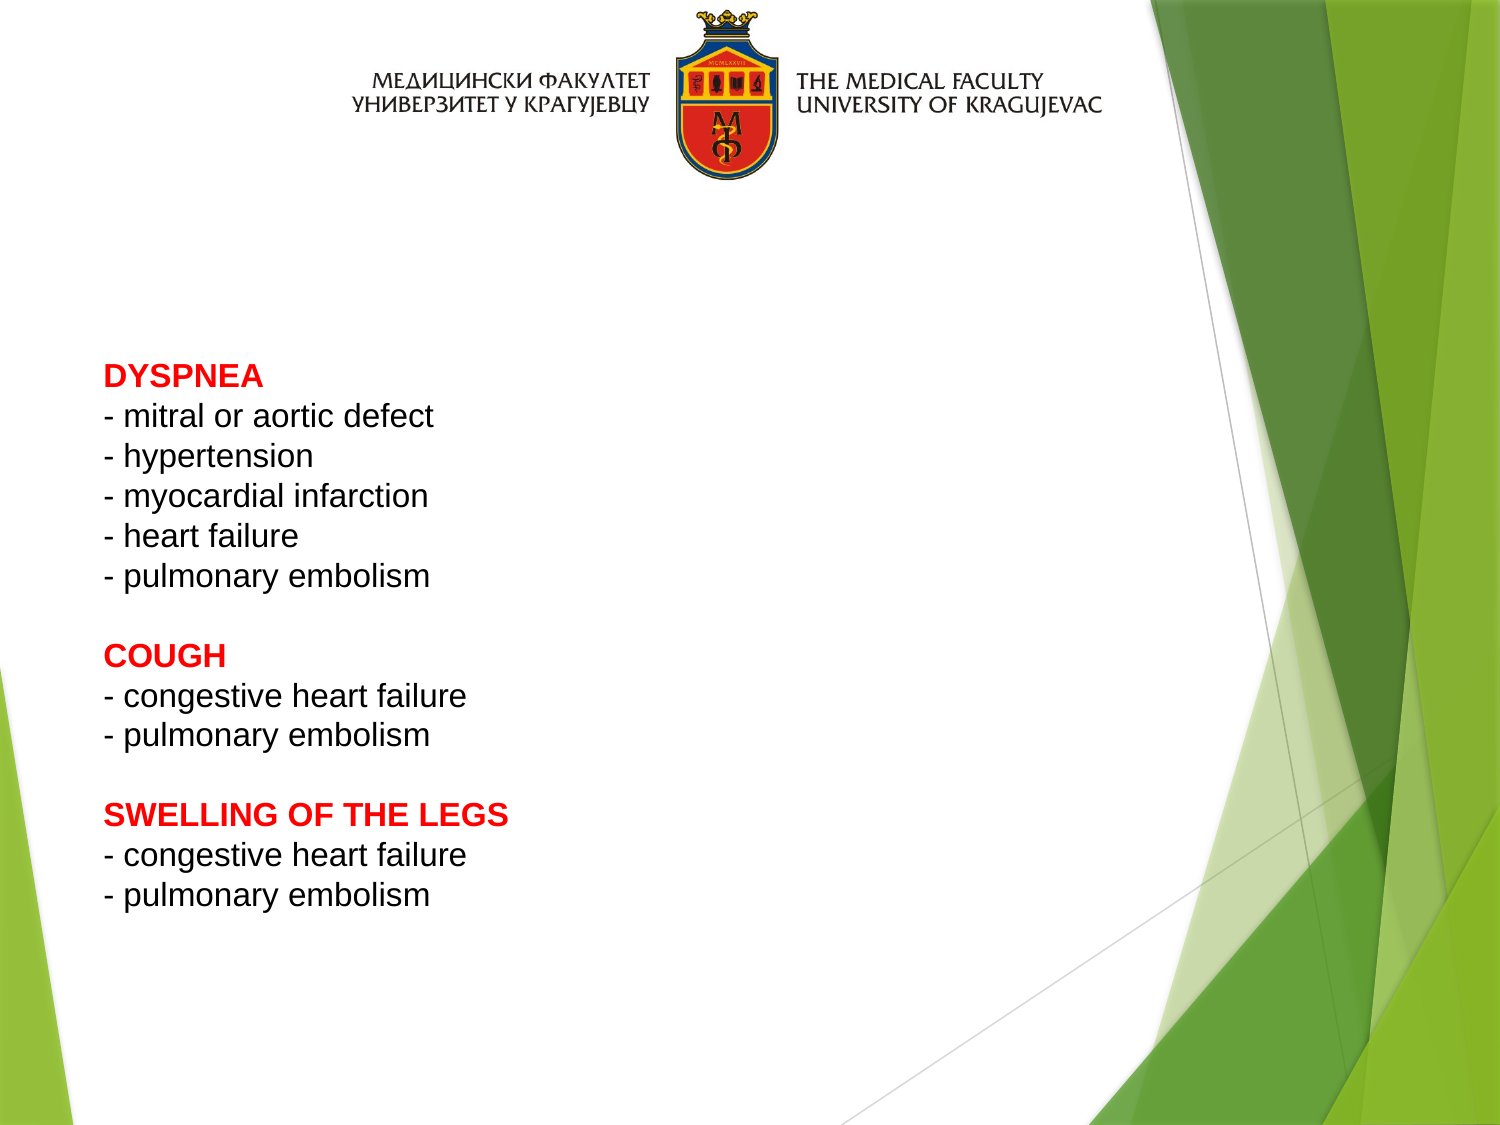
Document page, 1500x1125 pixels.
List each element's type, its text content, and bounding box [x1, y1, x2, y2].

text_box DYSPNEA - mitral or aortic defect - hypertension - myocardial infarction - heart failure - pulmonary embolism COUGH - congestive heart failure - pulmonary embolism SWELLING OF THE LEGS - congestive heart failure - pulmonary embolism [88, 267, 1390, 961]
picture [328, 0, 1125, 191]
